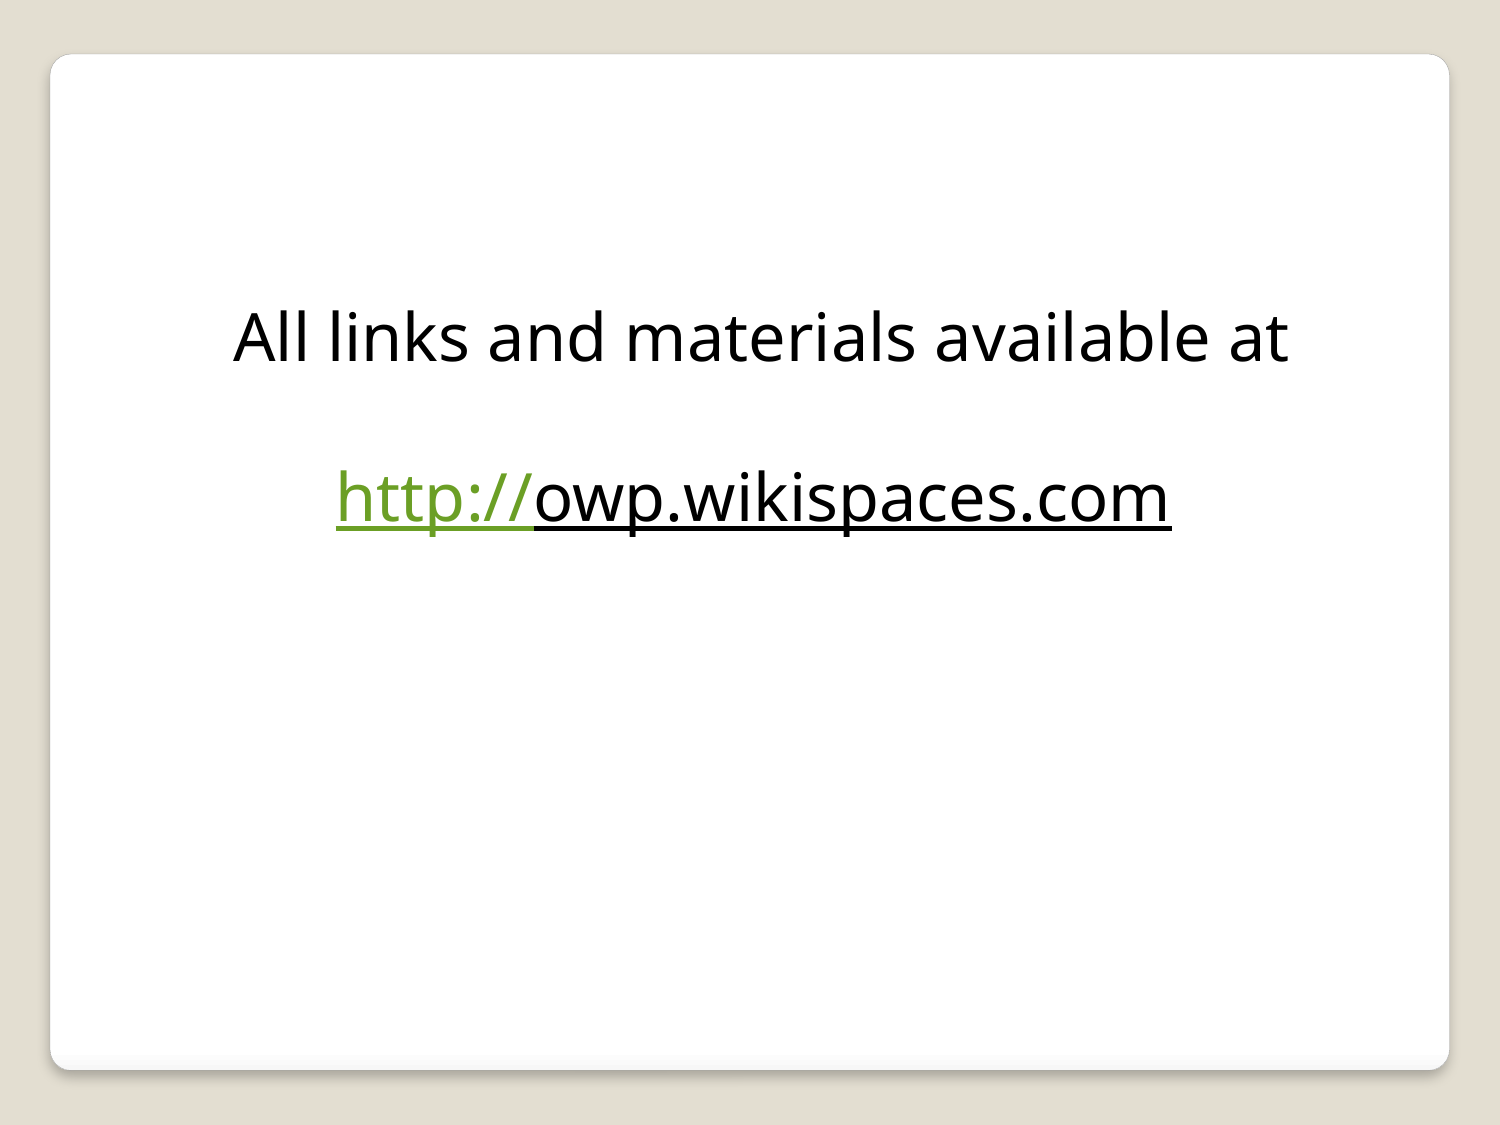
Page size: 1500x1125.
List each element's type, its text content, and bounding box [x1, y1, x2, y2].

text_box All links and materials available at http://owp.wikispaces.com [162, 287, 1363, 633]
